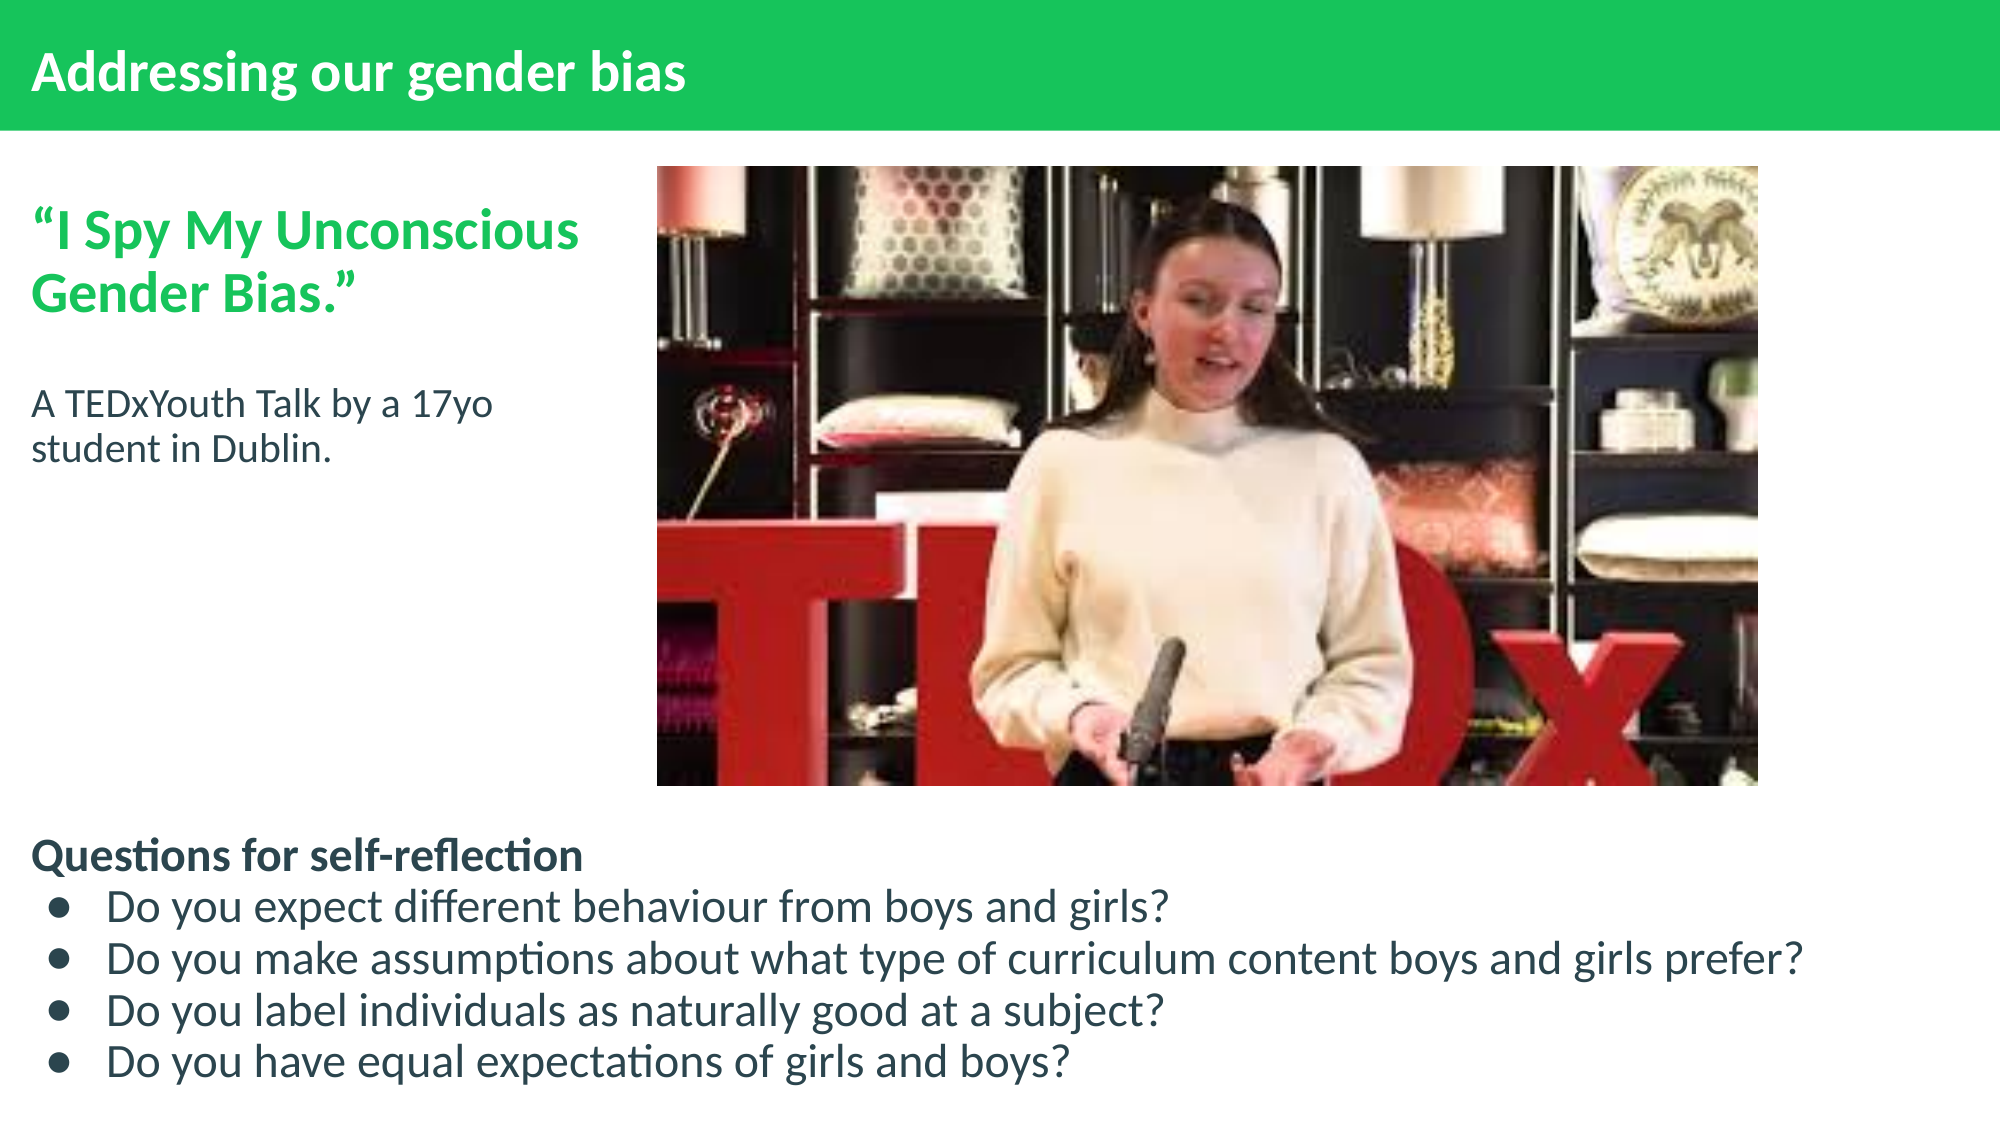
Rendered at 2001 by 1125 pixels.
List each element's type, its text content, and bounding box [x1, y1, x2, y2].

list Questions for self-reflection Do you expect different behaviour from boys and girls? Do you make assumptions about what type of curriculum content boys and girls prefer? Do you label individuals as naturally good at a subject? Do you have equal expectations of girls and boys? [16, 822, 1988, 1097]
picture [656, 166, 1758, 787]
title Addressing our gender bias [16, 13, 1976, 131]
list “I Spy My Unconscious Gender Bias.” A TEDxYouth Talk by a 17yo student in Dublin. [16, 192, 603, 490]
